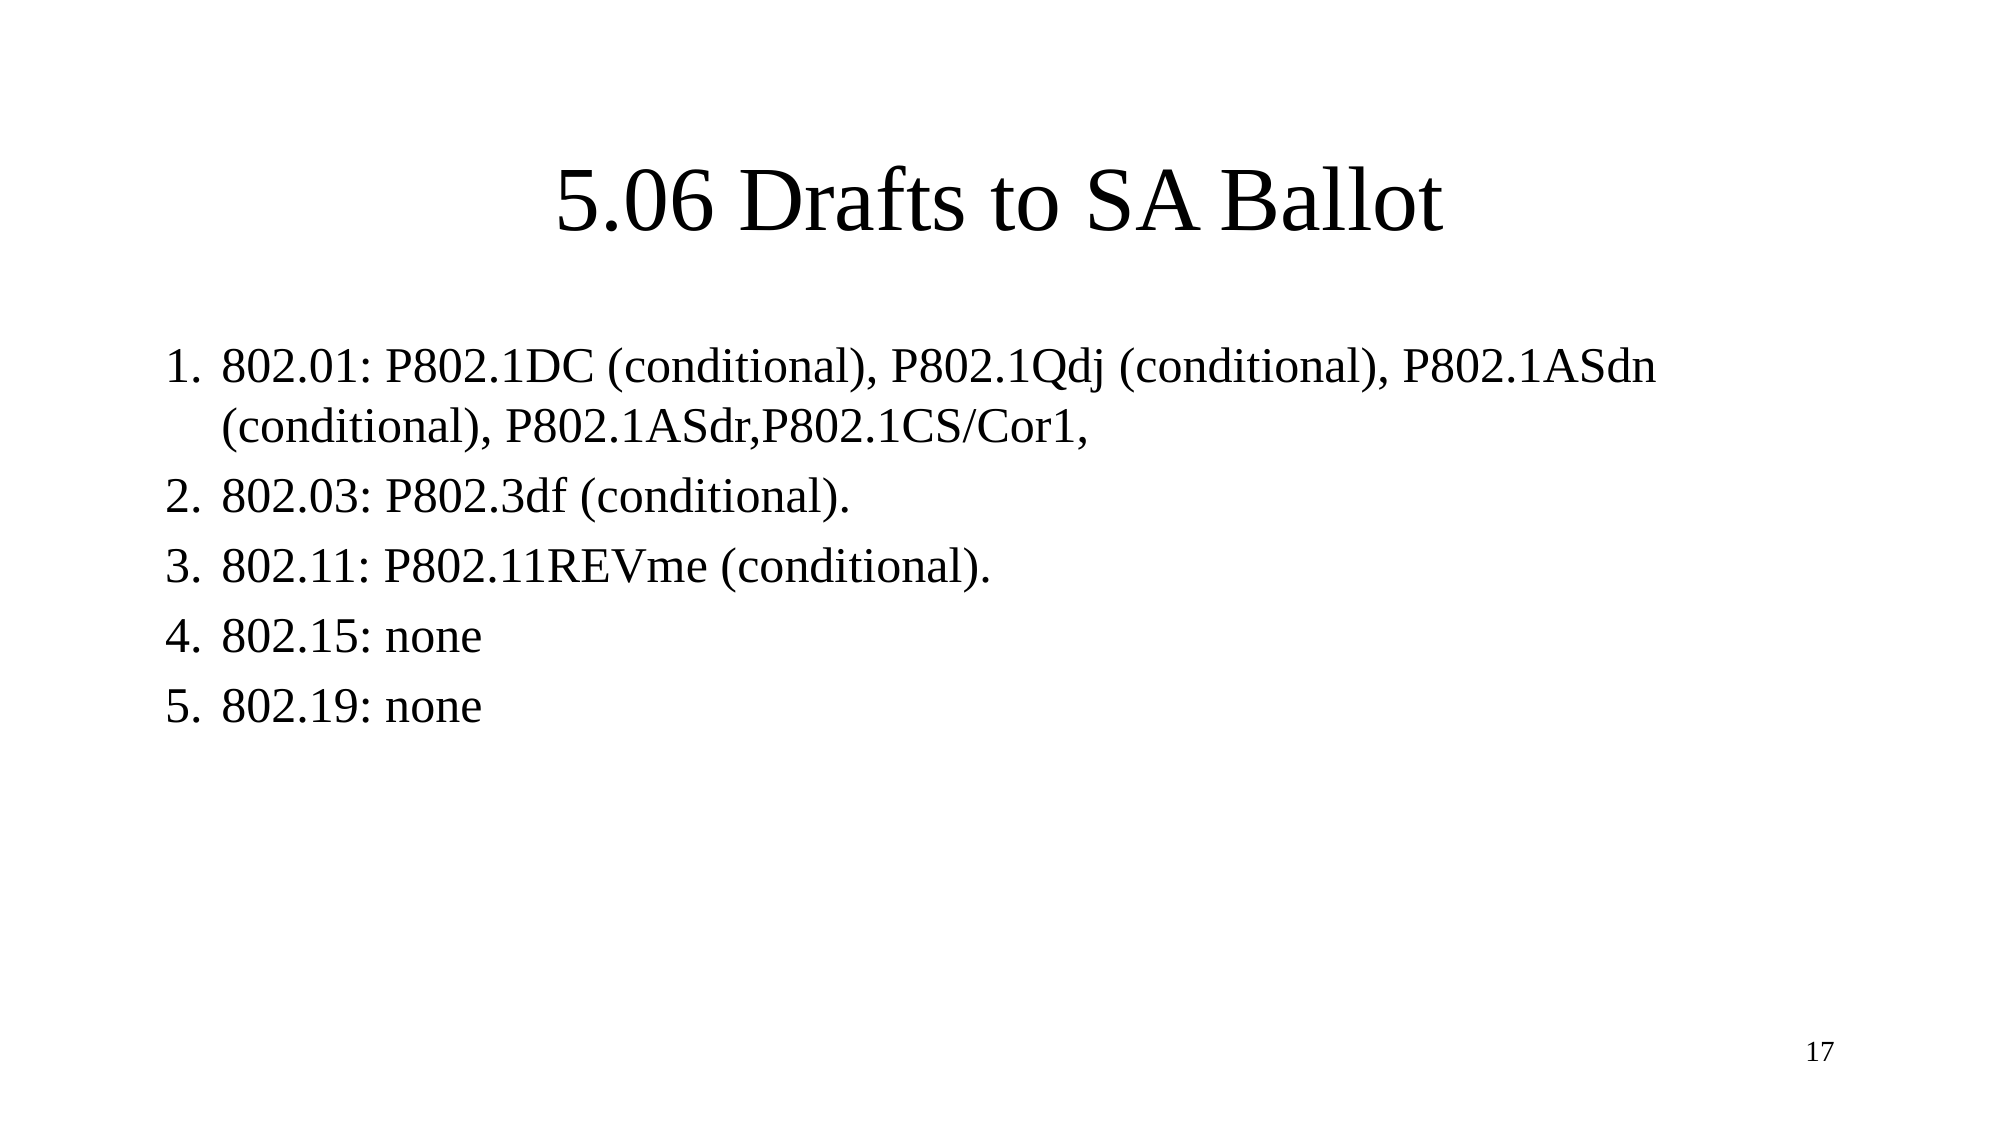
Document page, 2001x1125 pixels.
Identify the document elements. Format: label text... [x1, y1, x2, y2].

title 5.06 Drafts to SA Ballot [149, 99, 1851, 288]
slide_number 17 [1433, 1024, 1851, 1101]
list 802.01: P802.1DC (conditional), P802.1Qdj (conditional), P802.1ASdn (conditional), P802.1ASdr,P802.1CS/Cor1, 802.03: P802.3df (conditional). 802.11: P802.11REVme (conditional). 802.15: none 802.19: none [149, 324, 1851, 1001]
